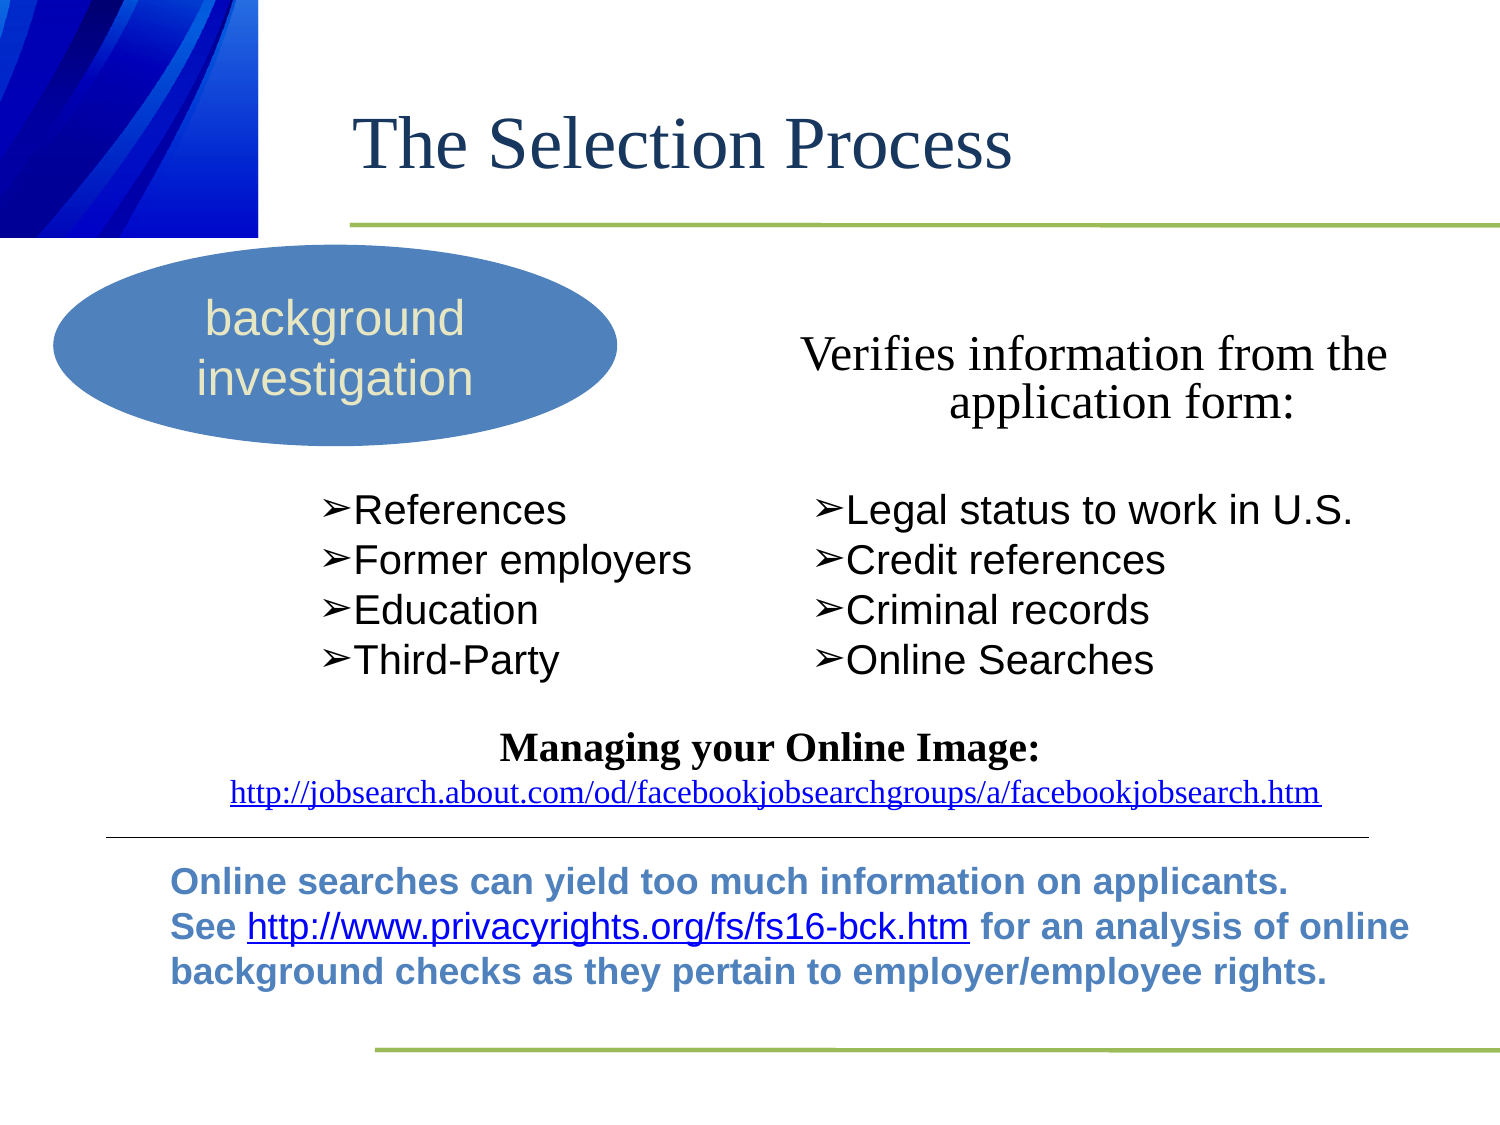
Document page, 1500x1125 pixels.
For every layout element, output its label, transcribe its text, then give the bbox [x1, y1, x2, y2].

picture [0, 0, 259, 238]
text_box References Former employers Education Third-Party [303, 474, 741, 692]
text_box background investigation [53, 245, 617, 446]
text_box Online searches can yield too much information on applicants. See http://www.privacyrights.org/fs/fs16-bck.htm for an analysis of online background checks as they pertain to employer/employee rights. [155, 849, 1431, 1001]
text_box Verifies information from the application form: [706, 324, 1482, 425]
title The Selection Process [337, 45, 1425, 233]
text_box Managing your Online Image: http://jobsearch.about.com/od/facebookjobsearchgroups/a/facebookjobsearch.htm [53, 712, 1498, 819]
text_box Legal status to work in U.S. Credit references Criminal records Online Searches [795, 474, 1409, 692]
